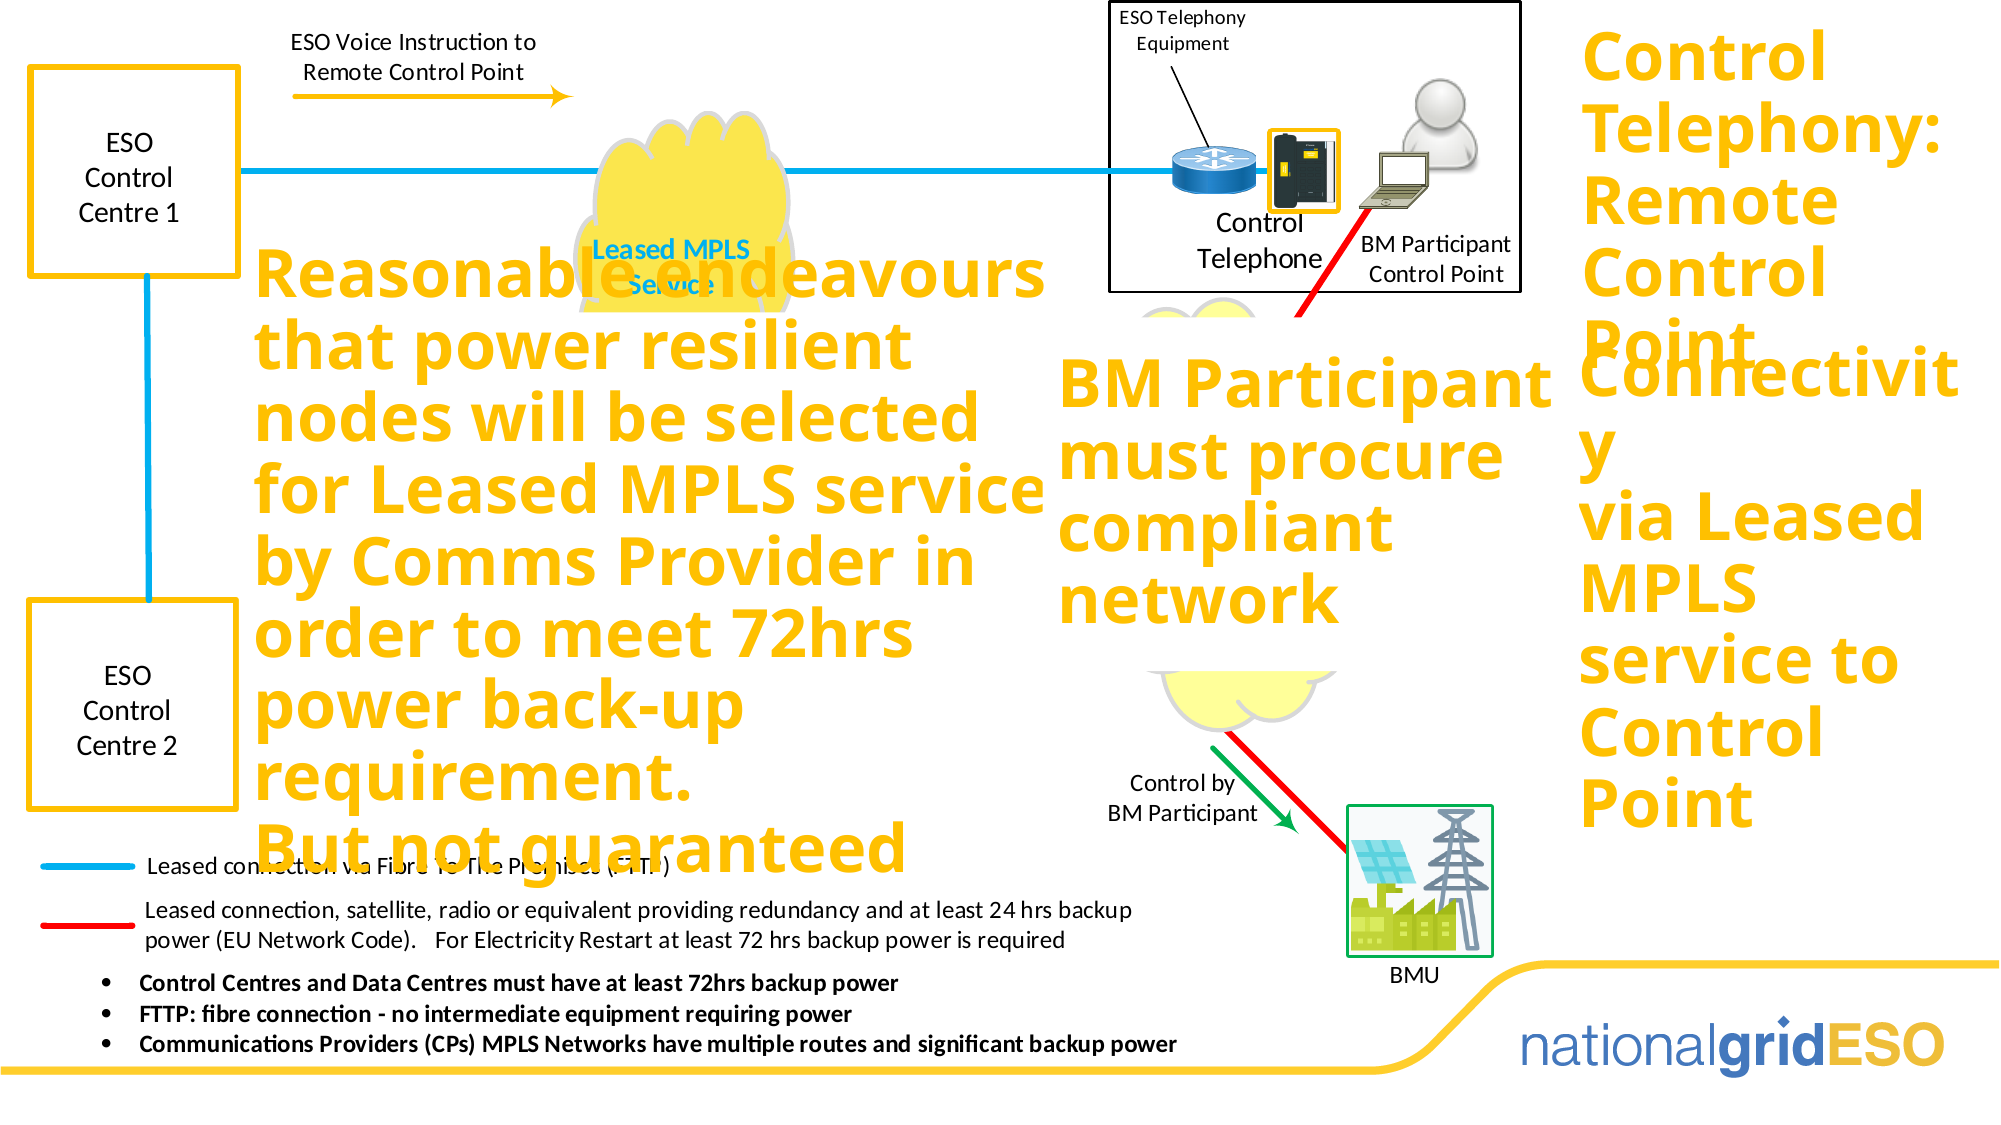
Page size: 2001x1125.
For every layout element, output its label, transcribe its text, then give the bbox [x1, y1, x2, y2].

picture [0, 0, 2000, 1125]
text_box BM Participant must procure compliant network [1527, 317, 1579, 672]
title Control Telephony: Remote Control Point [1566, 91, 2000, 395]
text_box Connectivity via Leased MPLS service to Control Point [1563, 438, 2000, 743]
